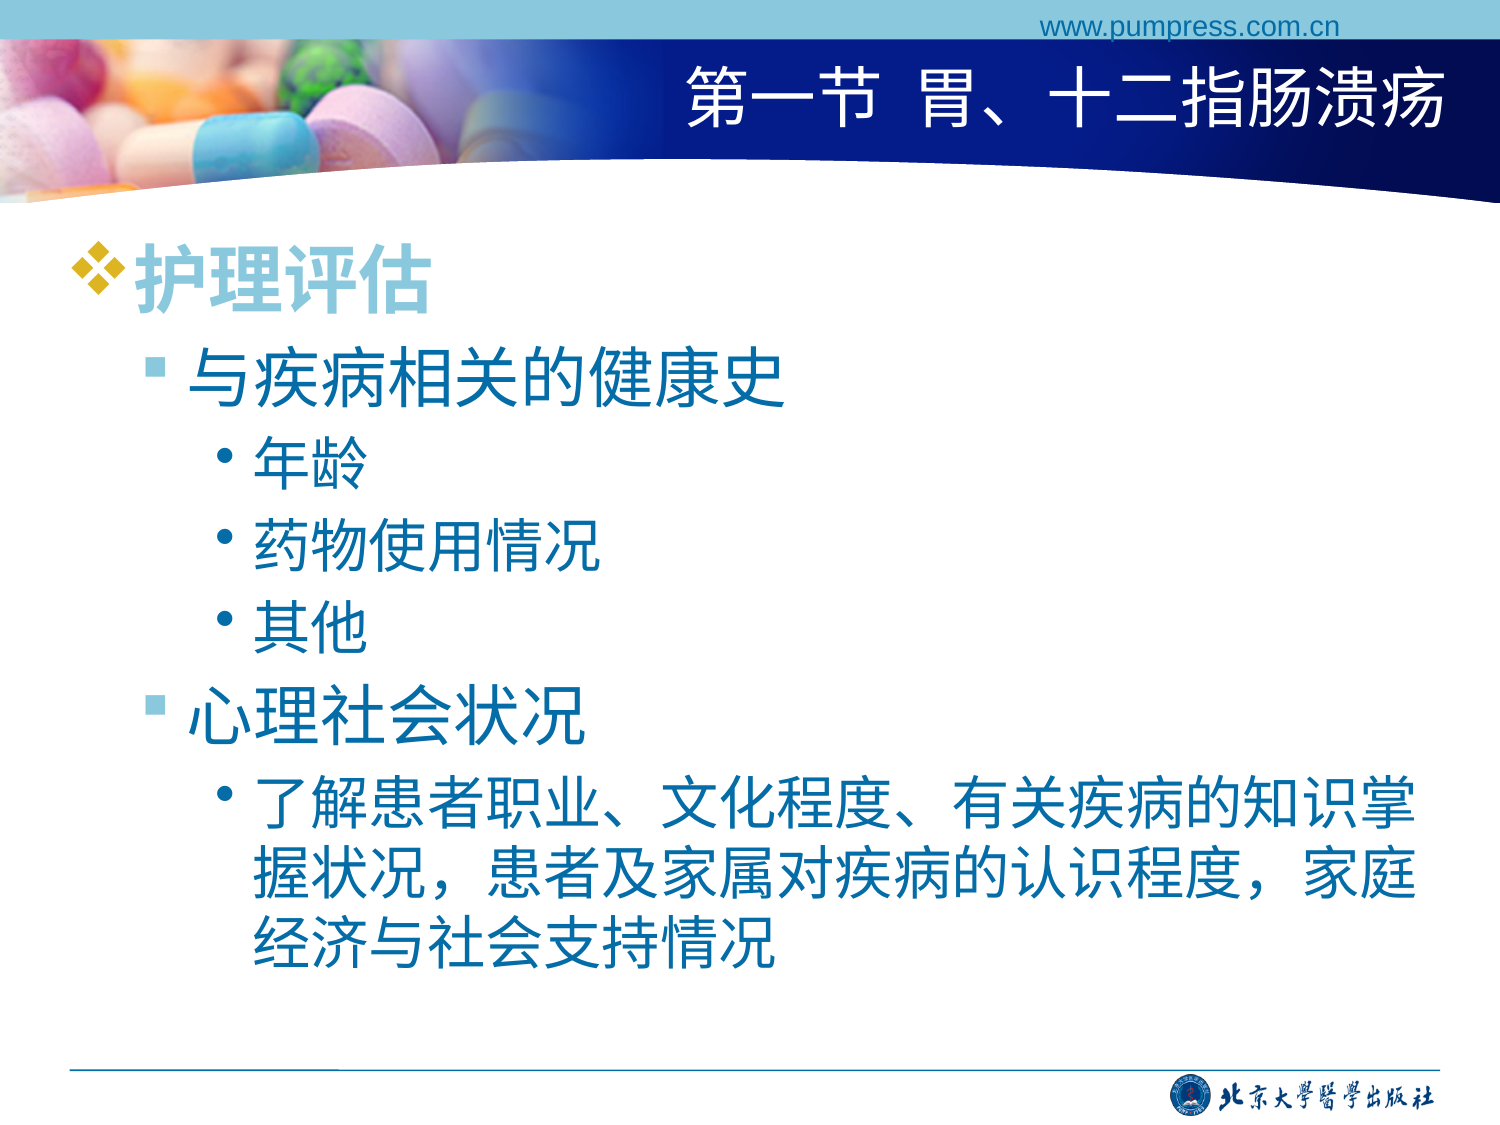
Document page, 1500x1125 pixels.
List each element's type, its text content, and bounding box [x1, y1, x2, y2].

picture [1170, 1074, 1436, 1118]
picture [0, 40, 1500, 203]
list 护理评估 与疾病相关的健康史 年龄 药物使用情况 其他 心理社会状况 了解患者职业、文化程度、有关疾病的知识掌握状况，患者及家属对疾病的认识程度，家庭经济与社会支持情况 [49, 224, 1463, 1026]
slide_number www.pumpress.com.cn [1025, 0, 1463, 38]
title 第一节 胃、十二指肠溃疡 [137, 49, 1463, 143]
